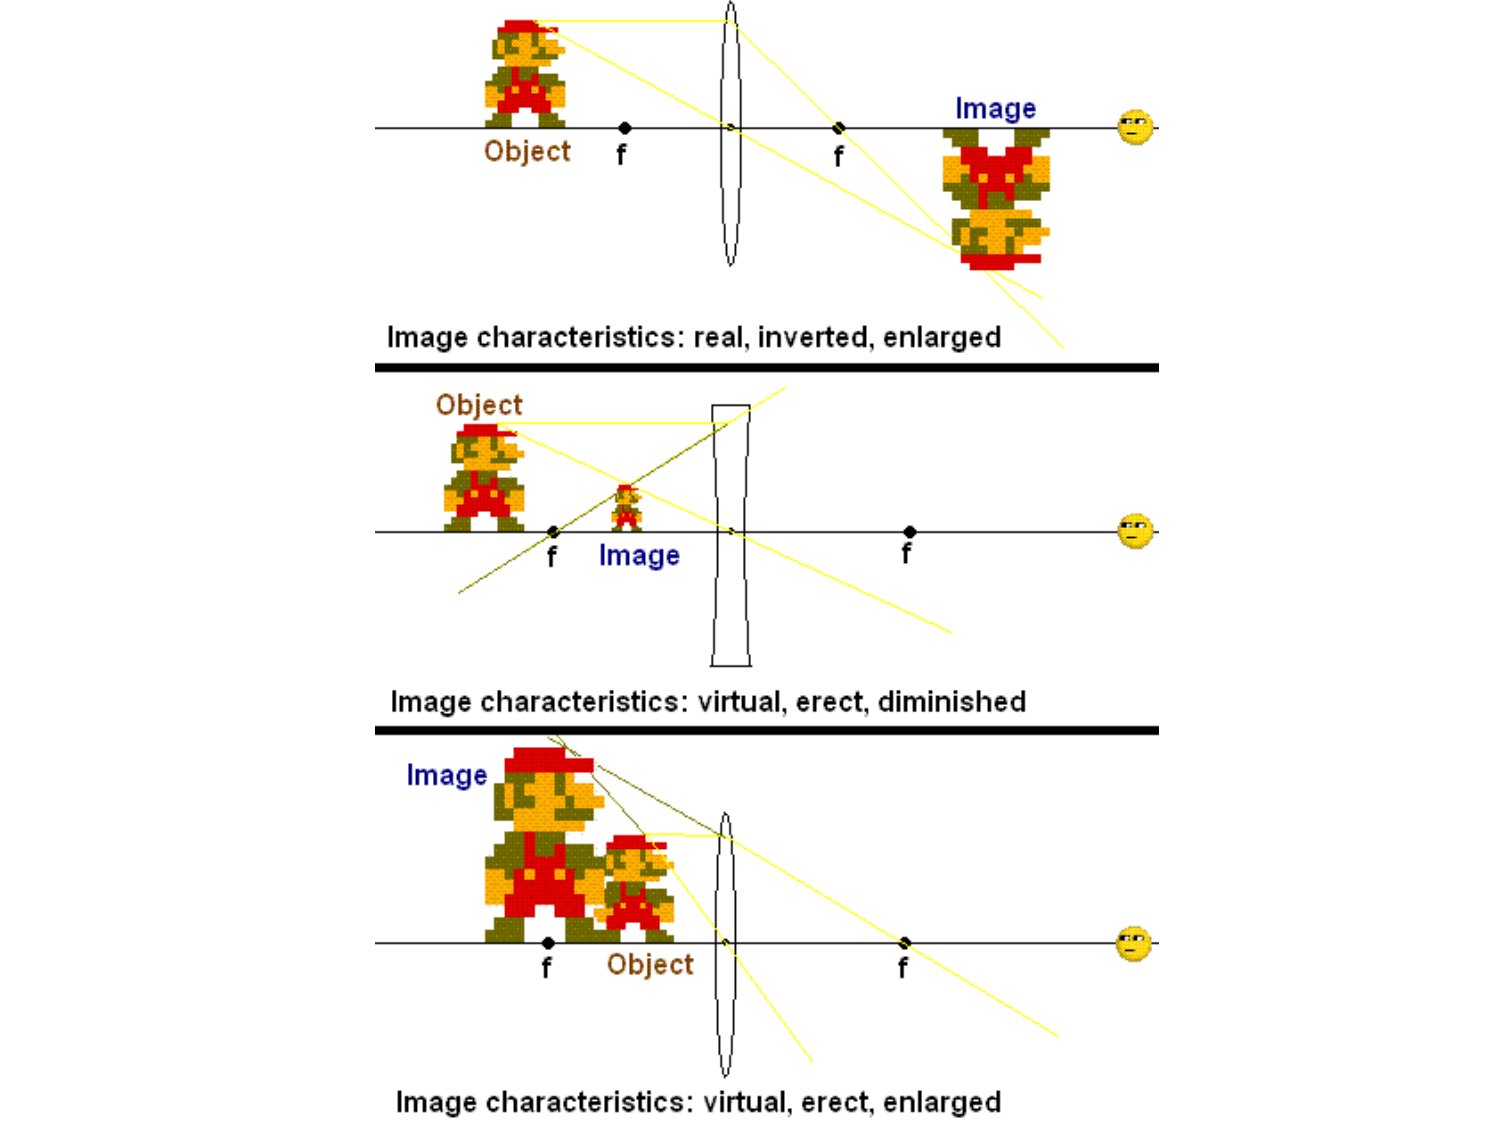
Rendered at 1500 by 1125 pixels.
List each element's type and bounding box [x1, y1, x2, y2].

picture [374, 0, 1159, 1125]
